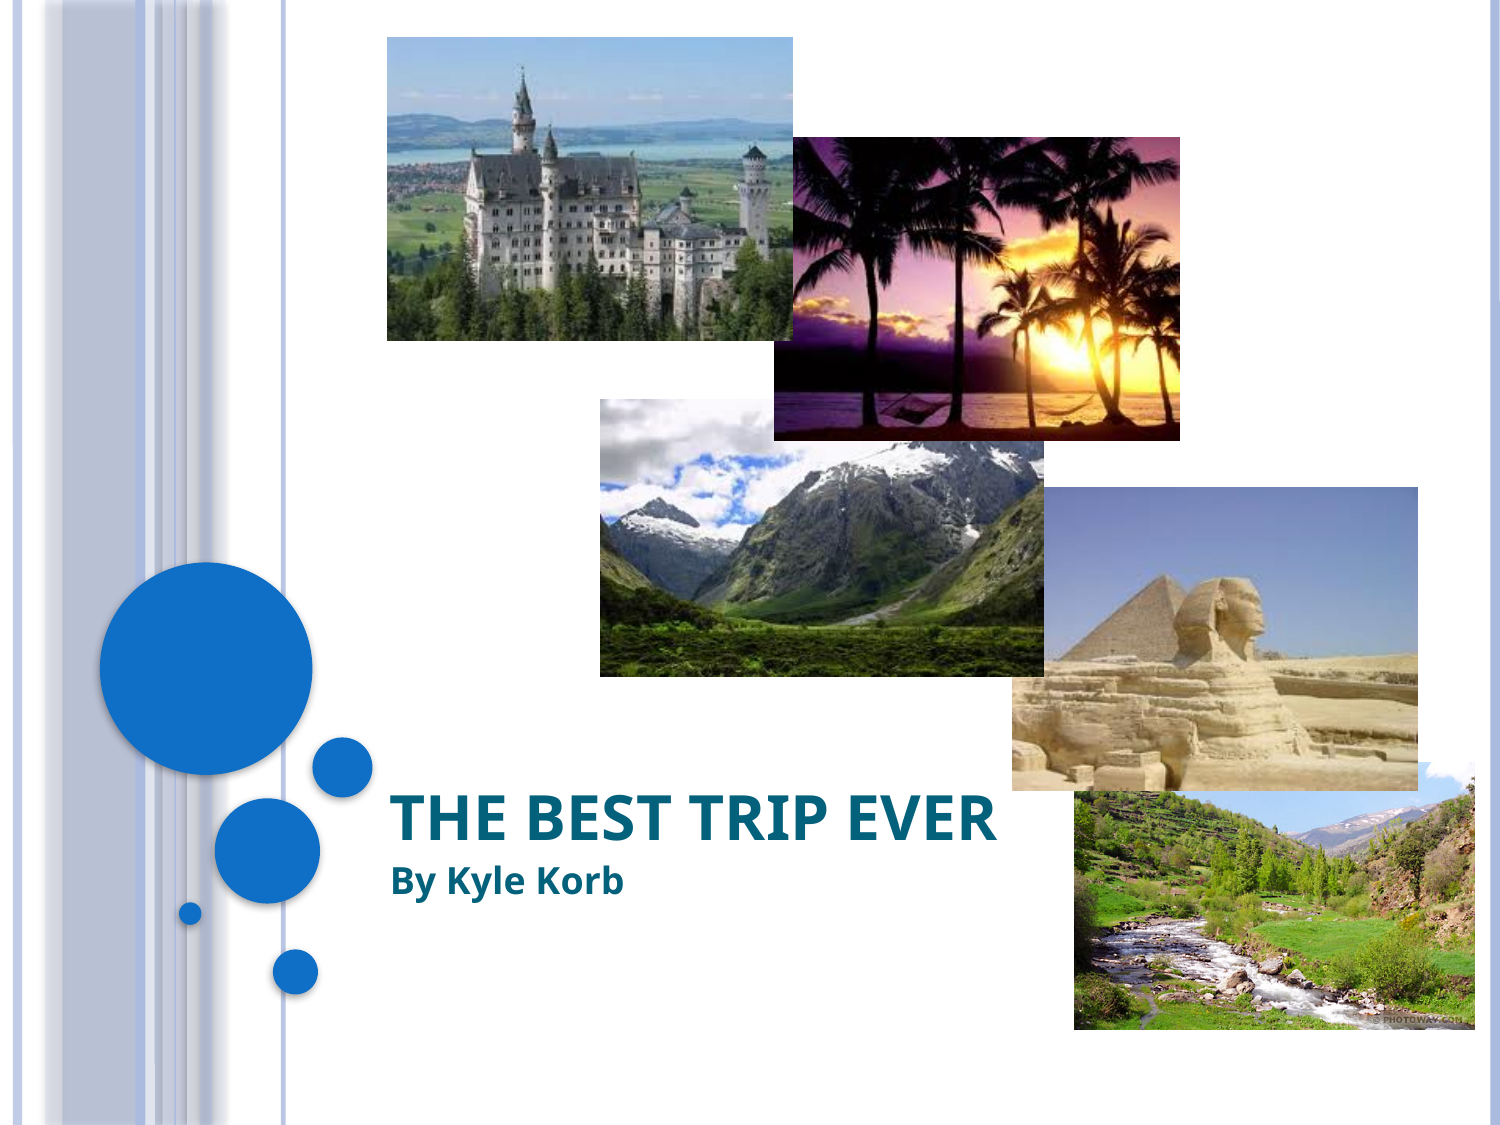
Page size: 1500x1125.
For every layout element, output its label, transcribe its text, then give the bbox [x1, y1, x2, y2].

title The Best Trip Ever [375, 549, 1068, 849]
subtitle By Kyle Korb [375, 849, 1388, 1075]
picture [386, 36, 1476, 1030]
